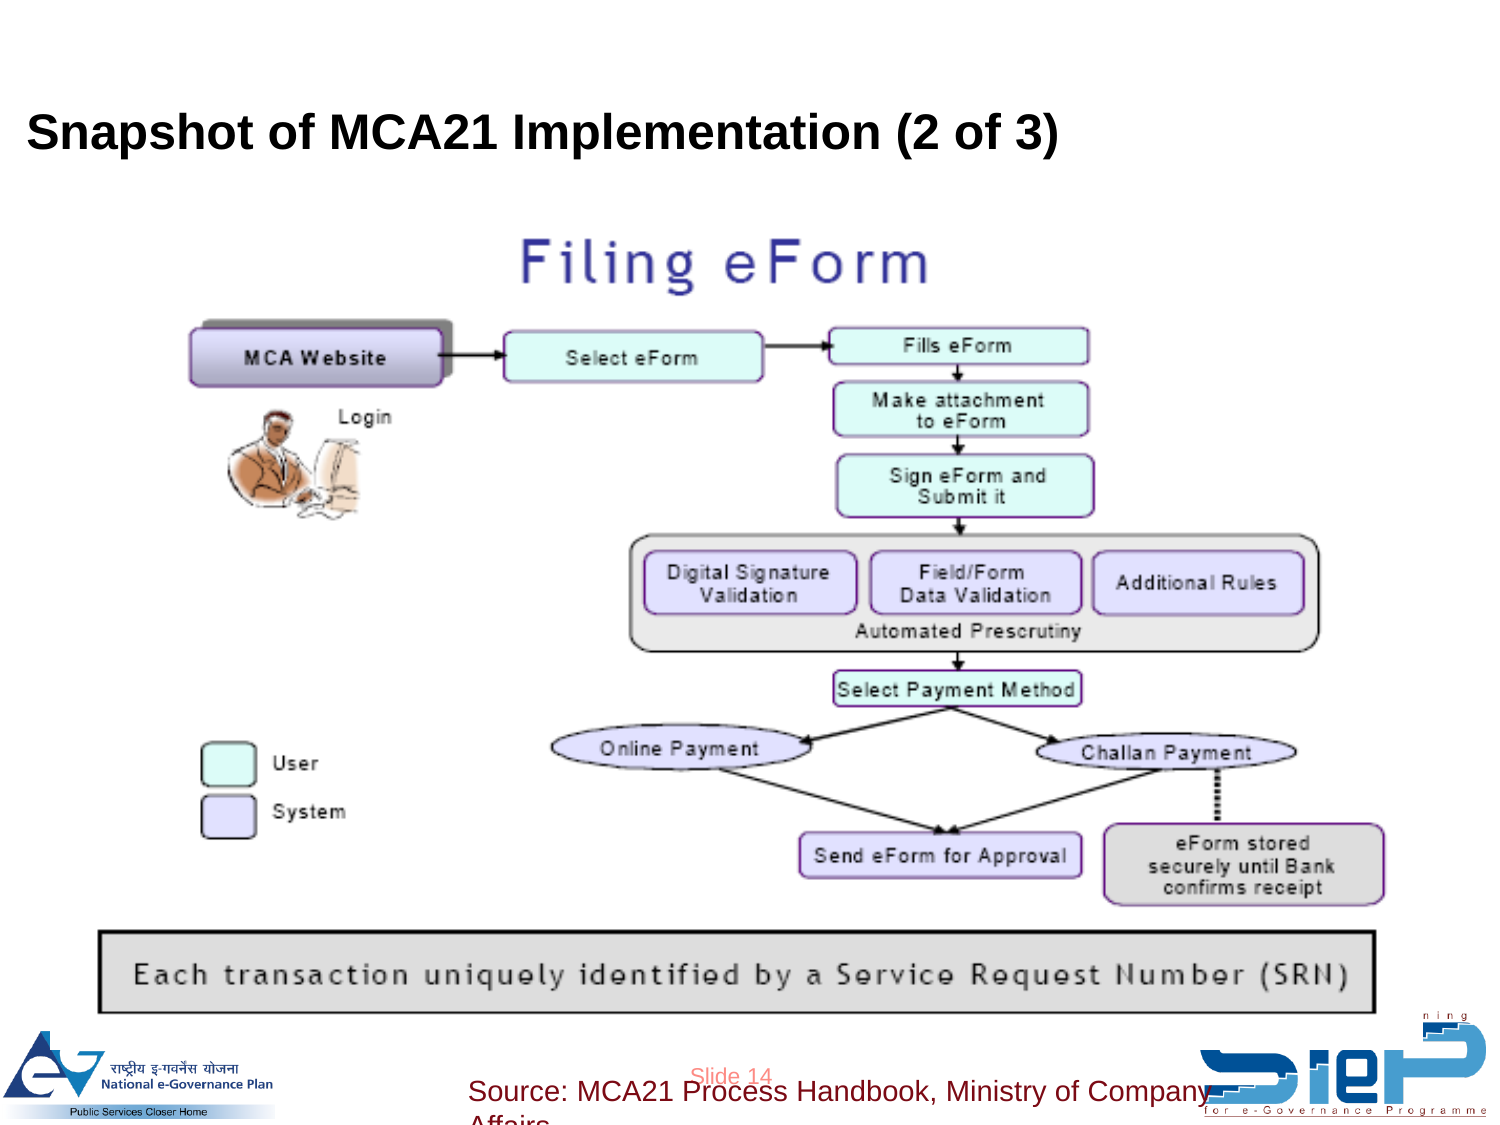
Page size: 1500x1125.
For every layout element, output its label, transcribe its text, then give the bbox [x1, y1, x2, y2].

picture [2, 208, 1486, 1119]
title Snapshot of MCA21 Implementation (2 of 3) [26, 99, 1472, 224]
text_box Source: MCA21 Process Handbook, Ministry of Company Affairs [453, 1064, 1316, 1125]
